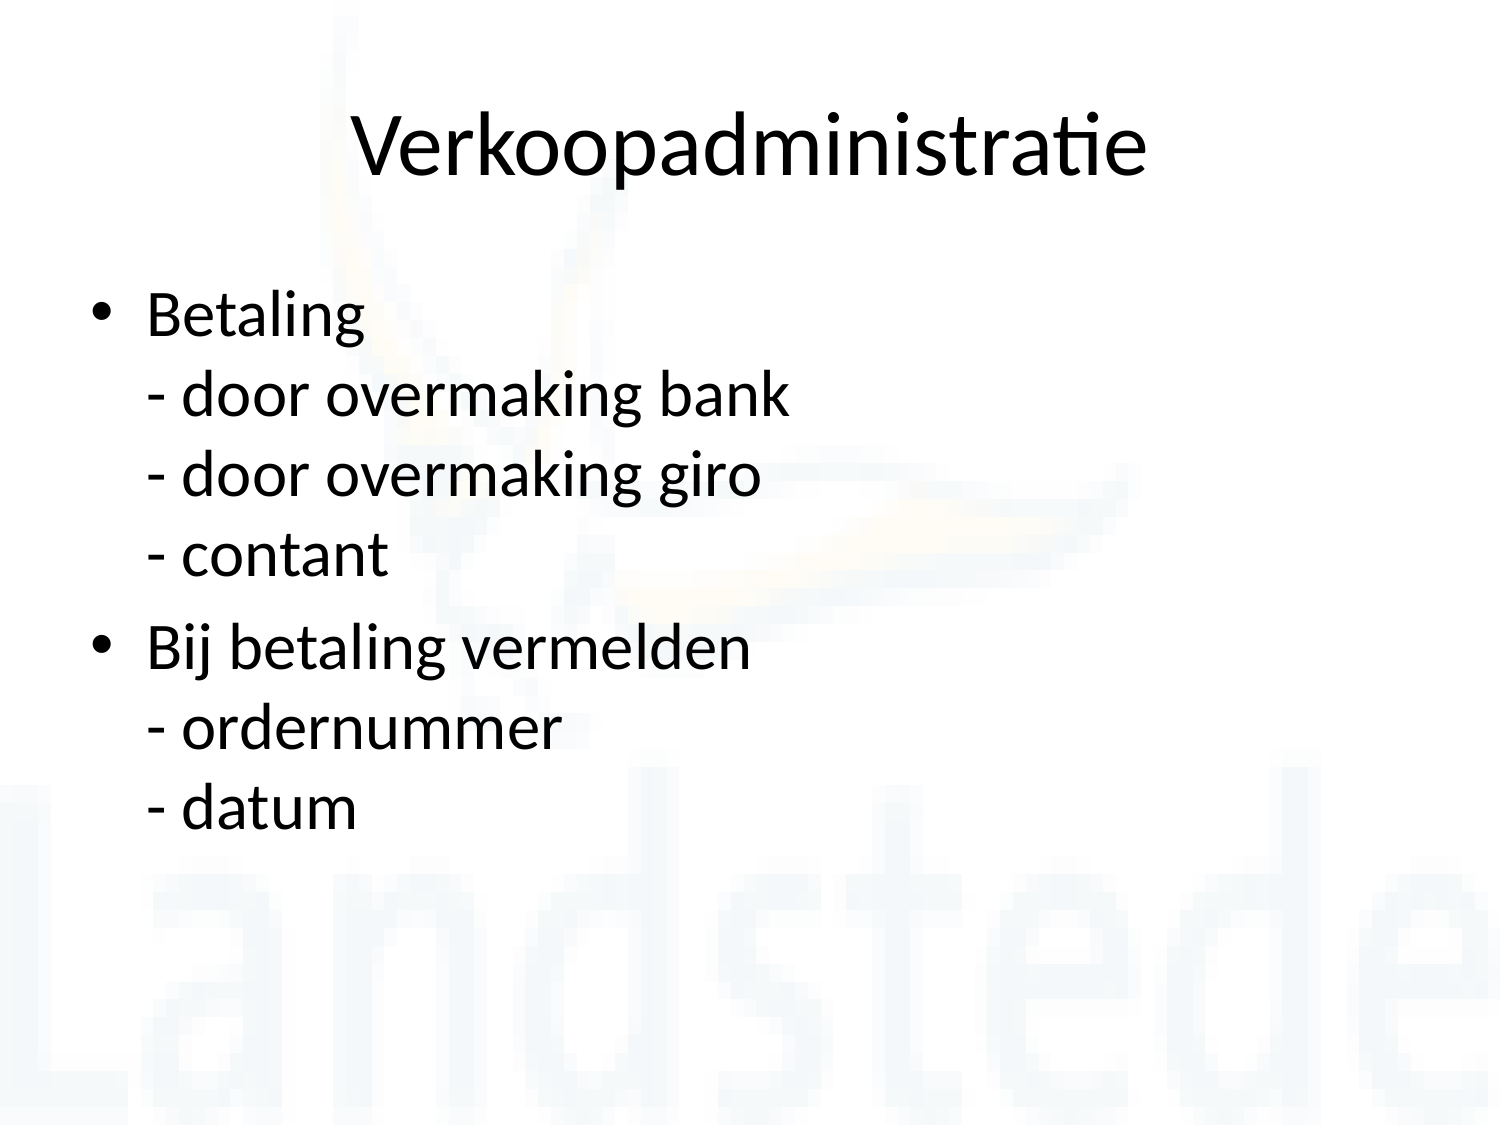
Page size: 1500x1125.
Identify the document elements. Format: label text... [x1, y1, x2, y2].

title Verkoopadministratie [75, 45, 1425, 233]
list Betaling - door overmaking bank - door overmaking giro - contant Bij betaling vermelden - ordernummer - datum [75, 262, 1425, 1005]
